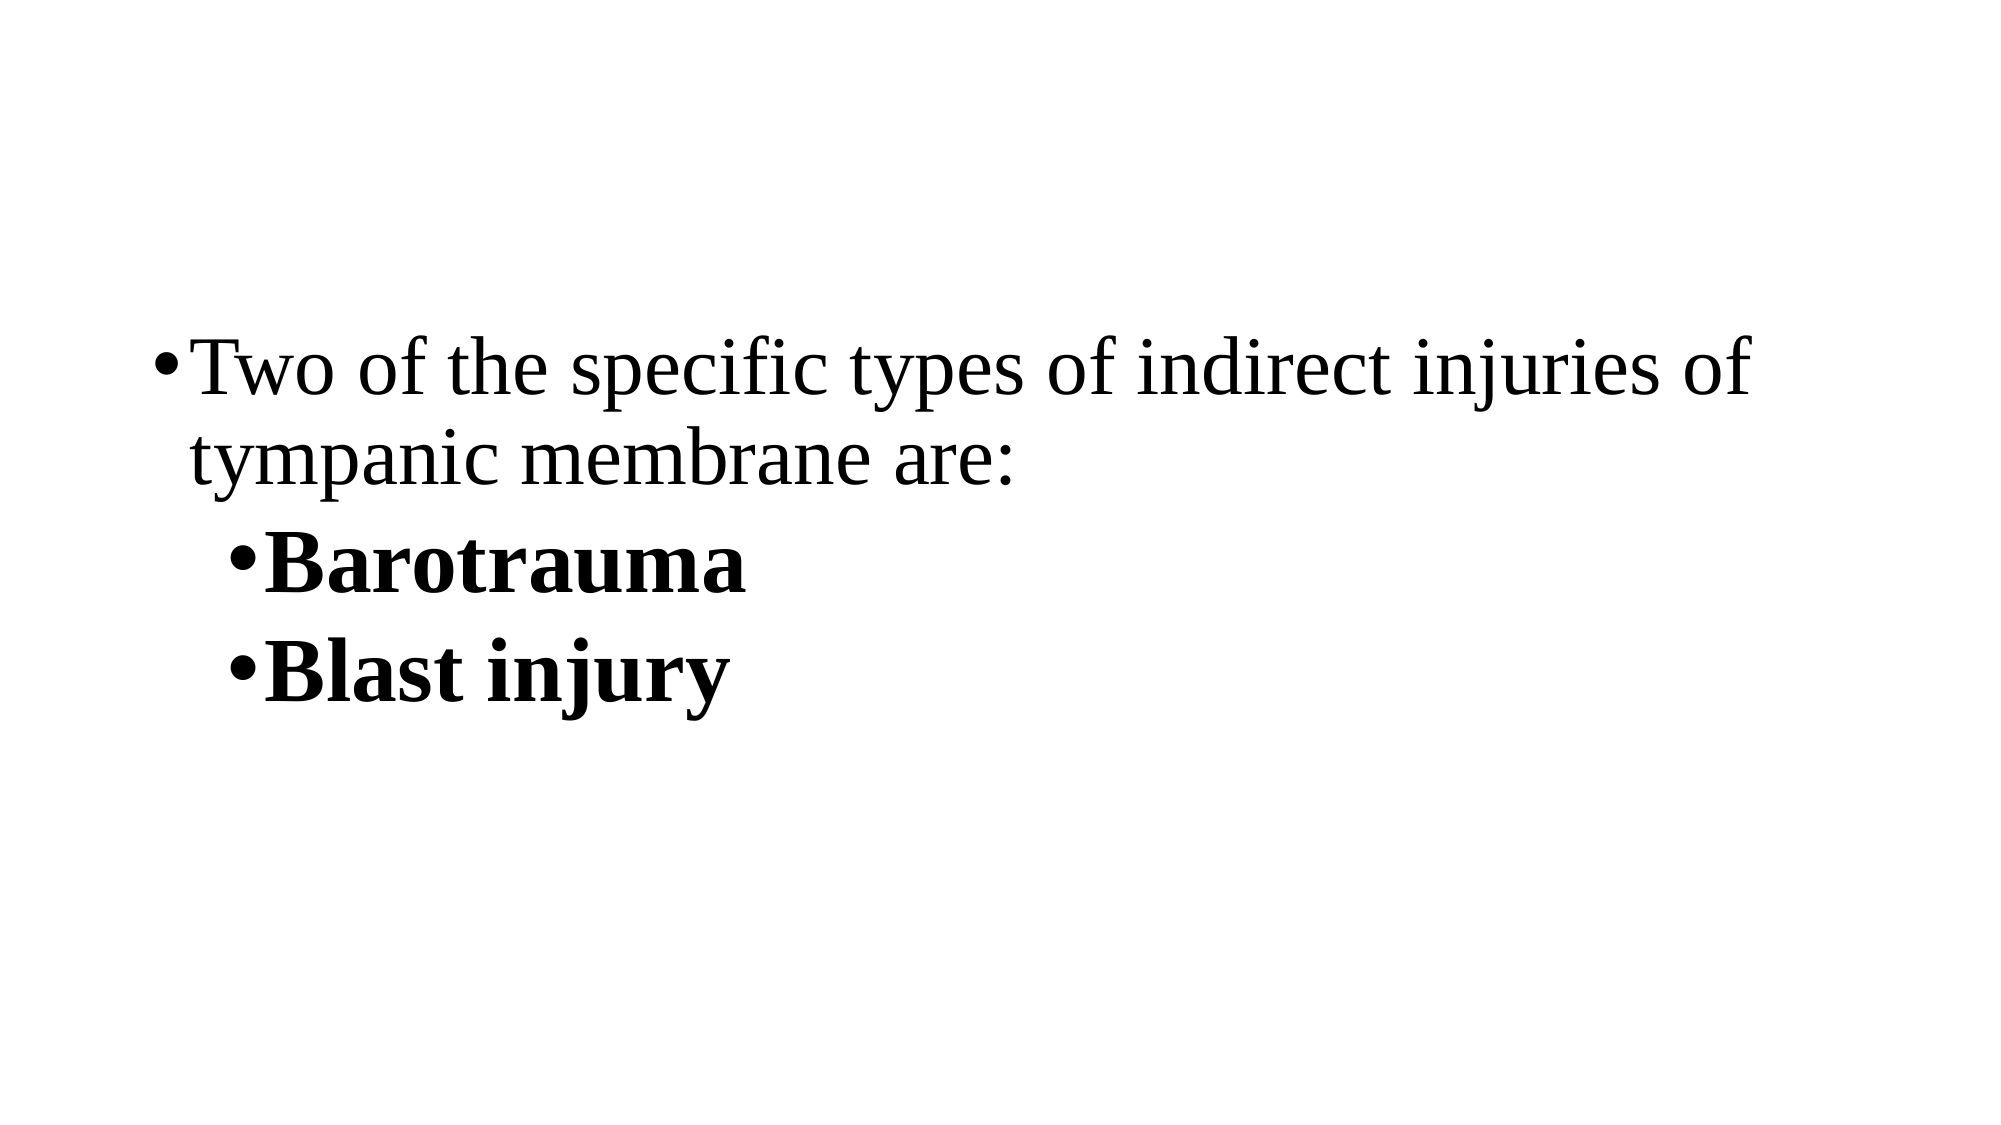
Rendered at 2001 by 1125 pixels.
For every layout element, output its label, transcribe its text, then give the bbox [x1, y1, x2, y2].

list Two of the specific types of indirect injuries of tympanic membrane are: Barotrauma Blast injury [137, 224, 1863, 939]
